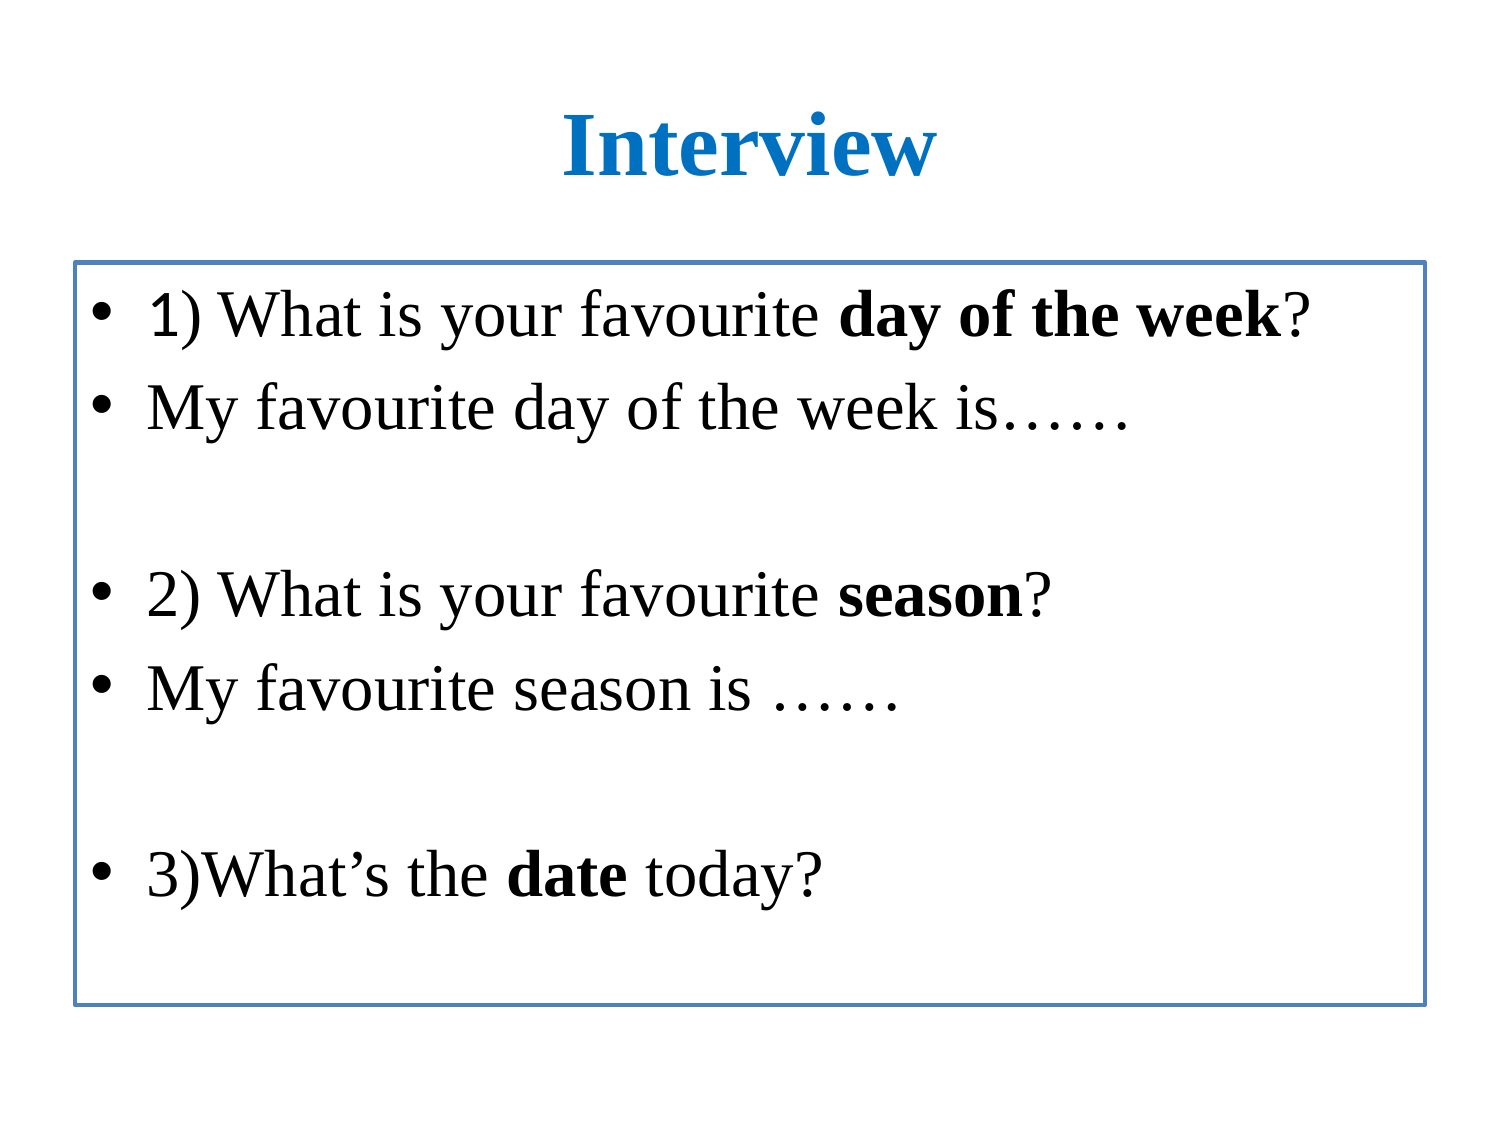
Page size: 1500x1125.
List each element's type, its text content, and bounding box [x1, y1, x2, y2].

list 1) What is your favourite day of the week? My favourite day of the week is…… 2) What is your favourite season? My favourite season is …… 3)What’s the date today? [73, 260, 1427, 1007]
title Interview [75, 45, 1425, 233]
